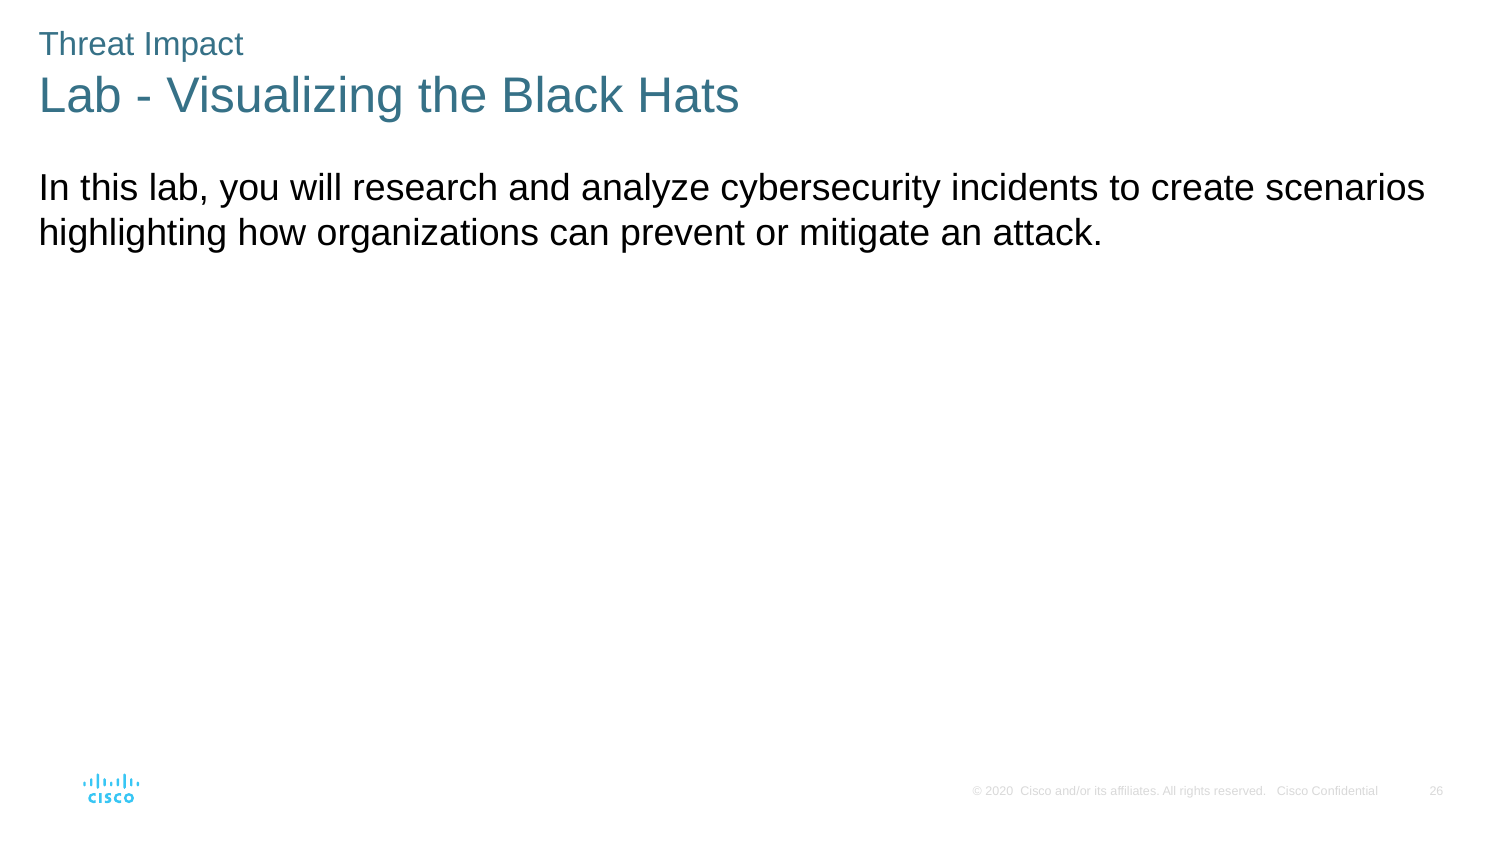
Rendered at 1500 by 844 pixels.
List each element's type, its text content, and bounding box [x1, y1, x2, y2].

list In this lab, you will research and analyze cybersecurity incidents to create scenarios highlighting how organizations can prevent or mitigate an attack. [23, 155, 1476, 712]
text_box Threat Impact Lab - Visualizing the Black Hats [23, 10, 1500, 135]
